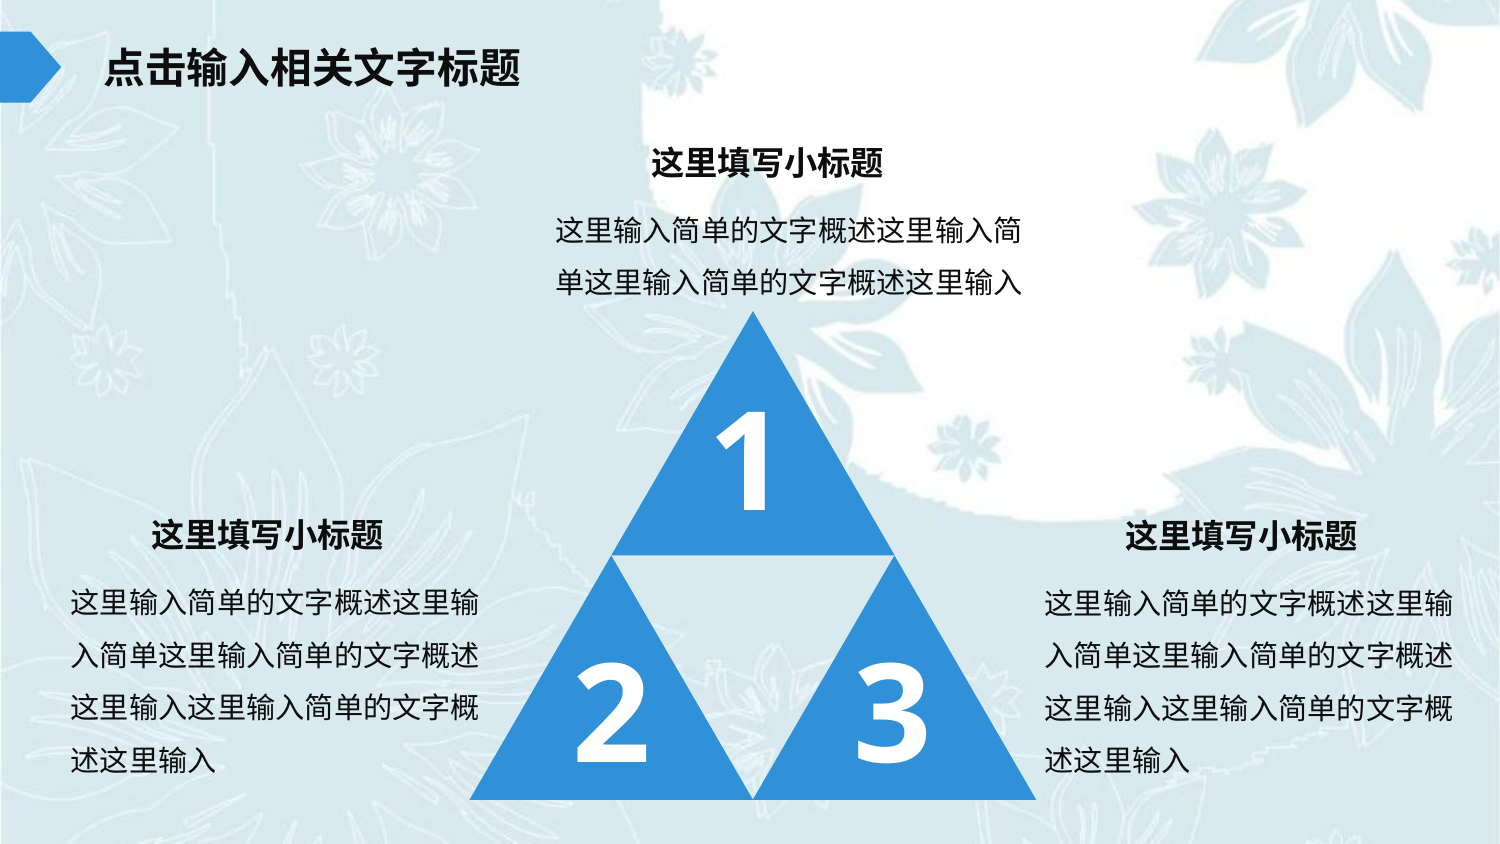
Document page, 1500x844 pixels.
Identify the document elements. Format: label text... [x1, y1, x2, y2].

text_box [0, 29, 63, 105]
text_box 这里填写小标题 [1105, 511, 1467, 566]
text_box [467, 644, 753, 802]
picture [0, 0, 1500, 844]
text_box 3 [838, 618, 947, 798]
text_box 这里输入简单的文字概述这里输入简单这里输入简单的文字概述这里输入这里输入简单的文字概述这里输入 [1024, 557, 1483, 788]
text_box 这里输入简单的文字概述这里输入简单这里输入简单的文字概述这里输入 [535, 184, 1045, 310]
text_box 这里输入简单的文字概述这里输入简单这里输入简单的文字概述这里输入这里输入简单的文字概述这里输入 [50, 557, 509, 787]
text_box [609, 393, 897, 558]
text_box 这里填写小标题 [631, 139, 936, 193]
text_box [750, 641, 1039, 802]
text_box [855, 553, 934, 618]
text_box 1 [693, 365, 803, 546]
text_box 这里填写小标题 [131, 511, 493, 565]
text_box 2 [557, 618, 666, 798]
text_box [572, 553, 650, 618]
text_box [719, 310, 787, 365]
text_box 点击输入相关文字标题 [88, 34, 536, 100]
